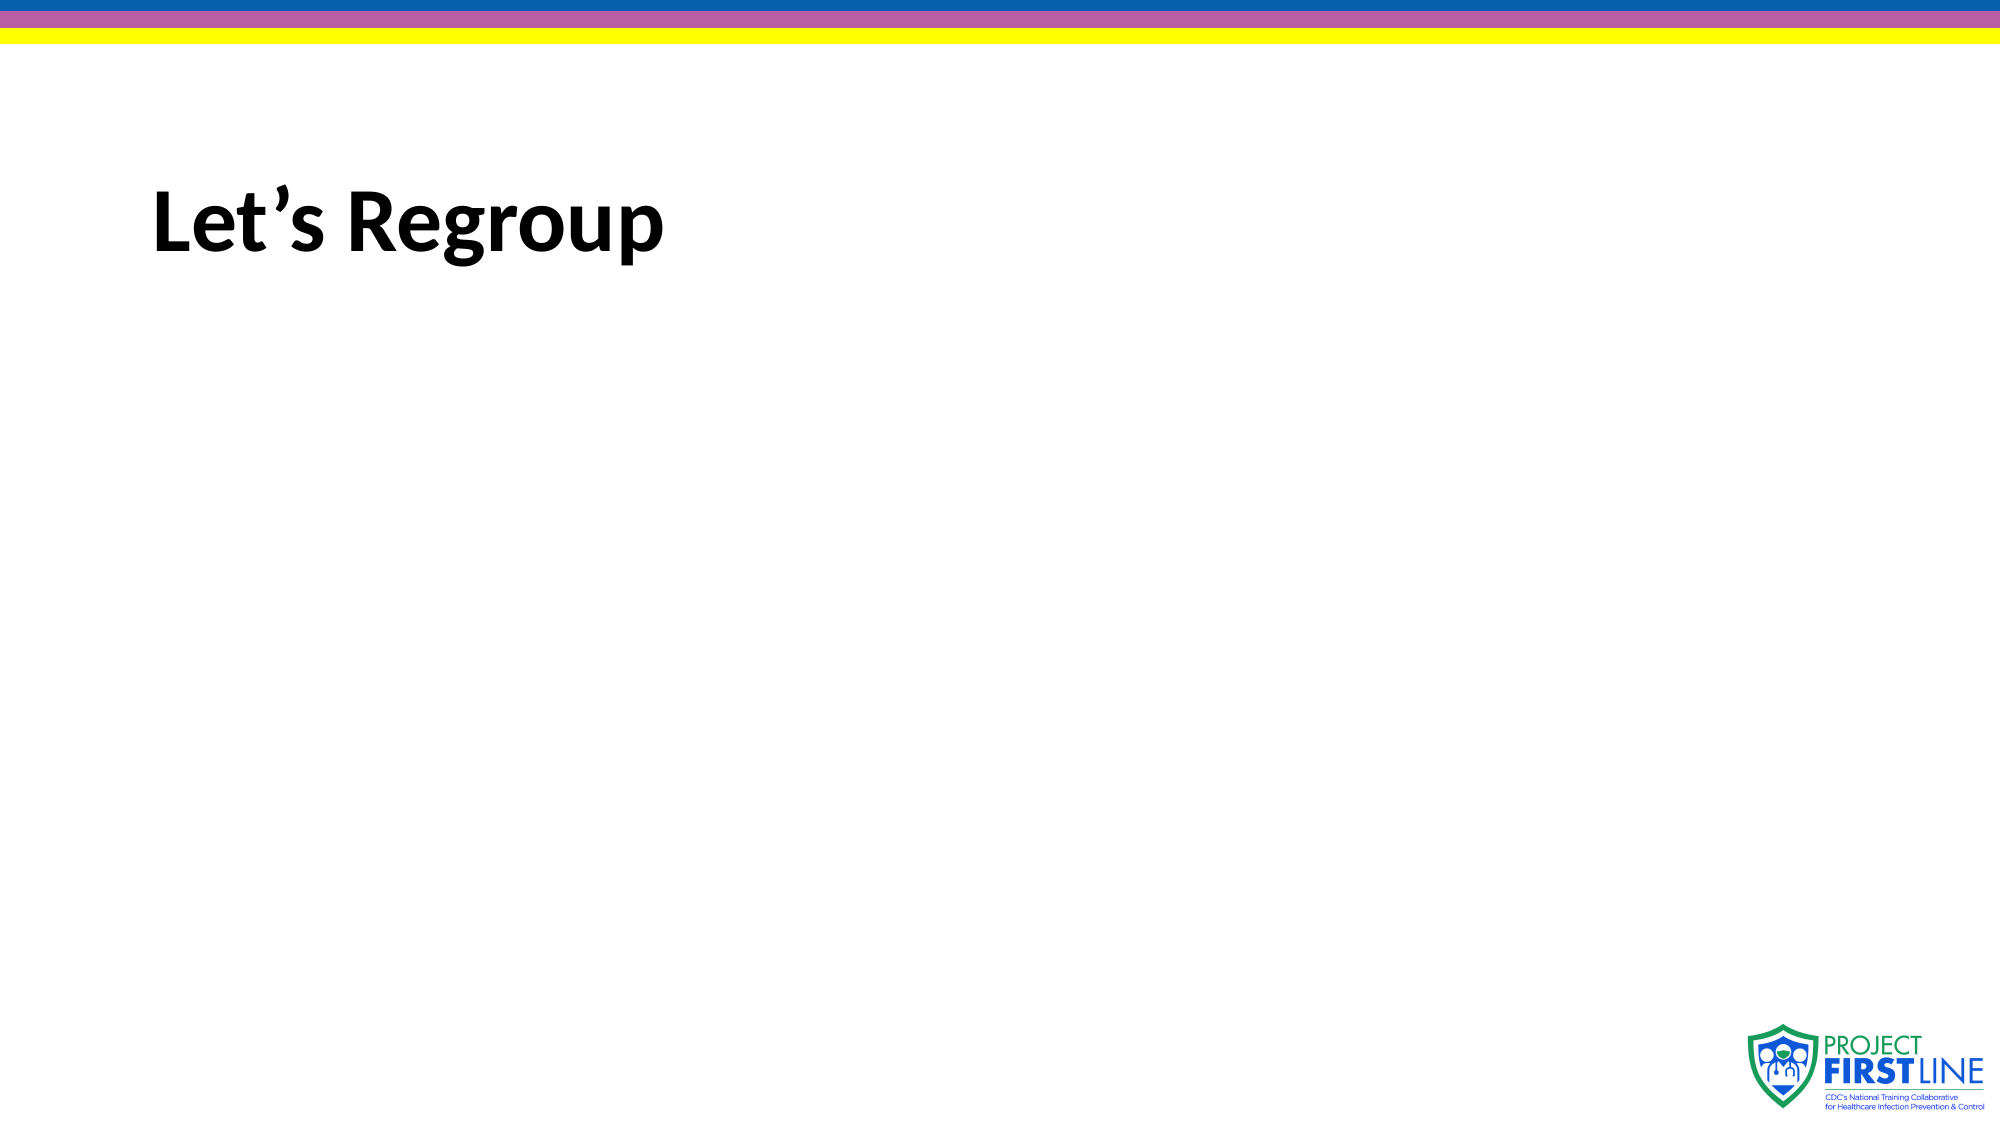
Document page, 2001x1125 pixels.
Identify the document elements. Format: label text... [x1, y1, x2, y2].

picture [1731, 1016, 2000, 1117]
text_box [0, 0, 2000, 11]
title Let’s Regroup [137, 113, 1863, 331]
text_box [0, 28, 2000, 44]
text_box [0, 11, 2000, 28]
